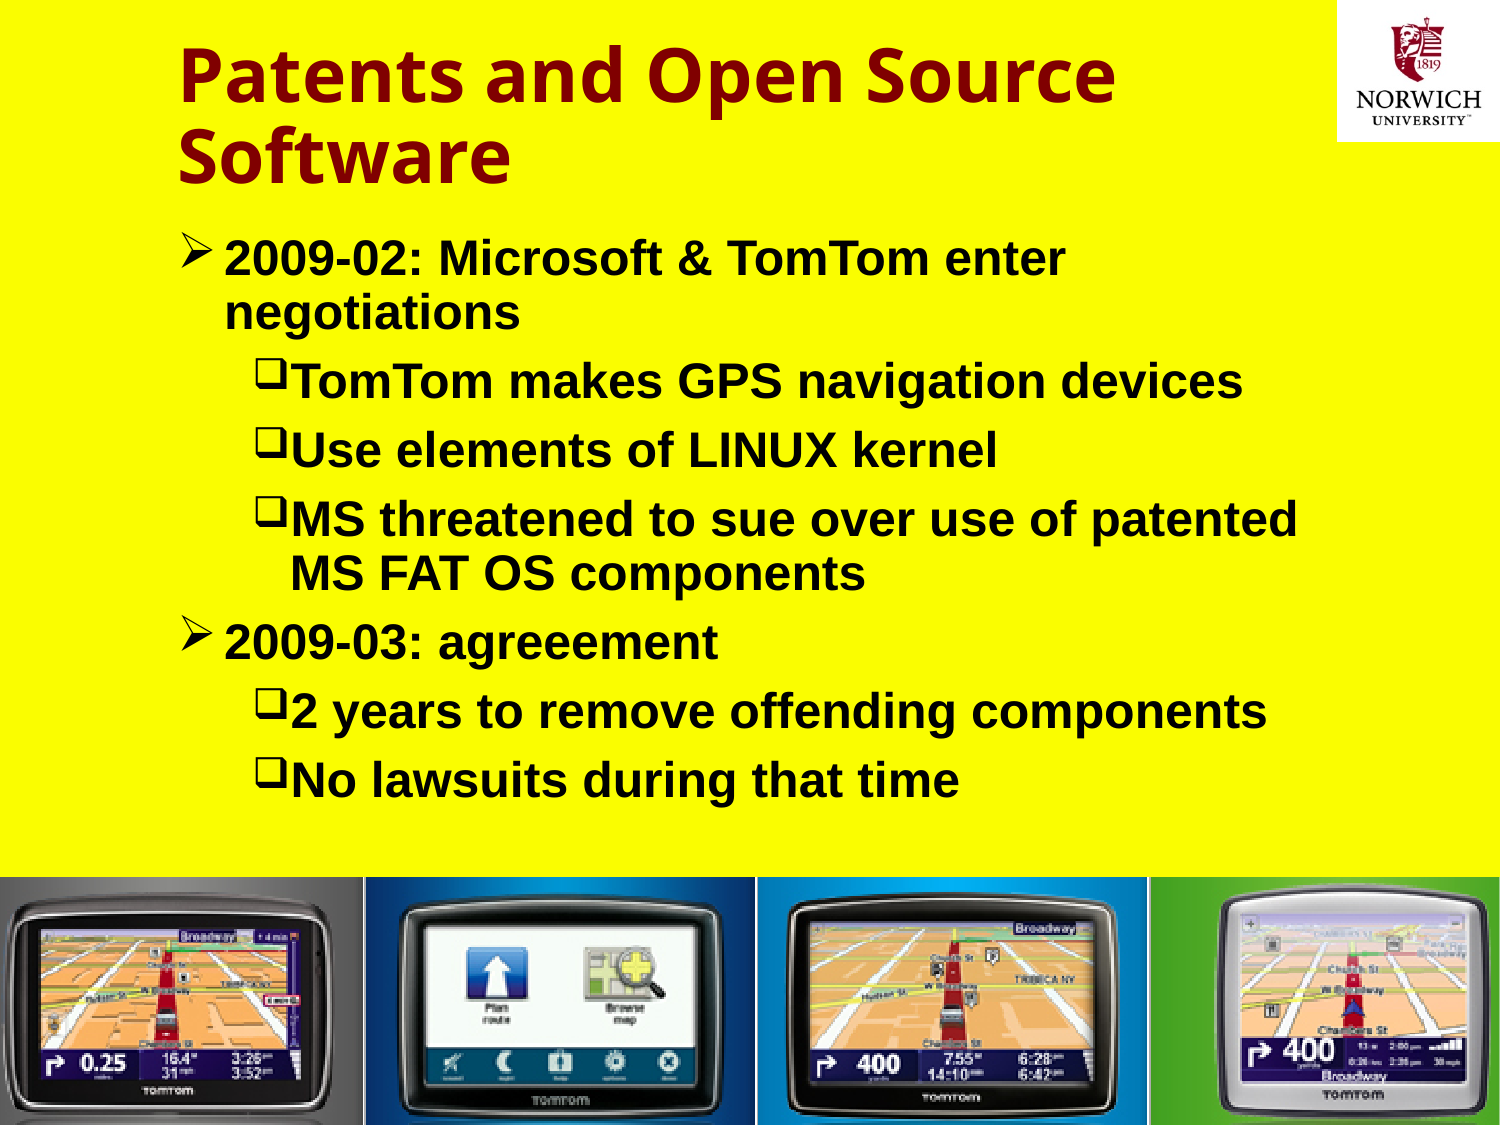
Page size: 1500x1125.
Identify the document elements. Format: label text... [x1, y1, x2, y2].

picture [0, 877, 757, 1125]
picture [1148, 877, 1500, 1125]
picture [785, 893, 1119, 1122]
picture [1337, 0, 1500, 142]
list 2009-02: Microsoft & TomTom enter negotiations TomTom makes GPS navigation devices Use elements of LINUX kernel MS threatened to sue over use of patented MS FAT OS components 2009-03: agreeement 2 years to remove offending components No lawsuits during that time [161, 224, 1339, 875]
title Patents and Open Source Software [161, 24, 1339, 213]
